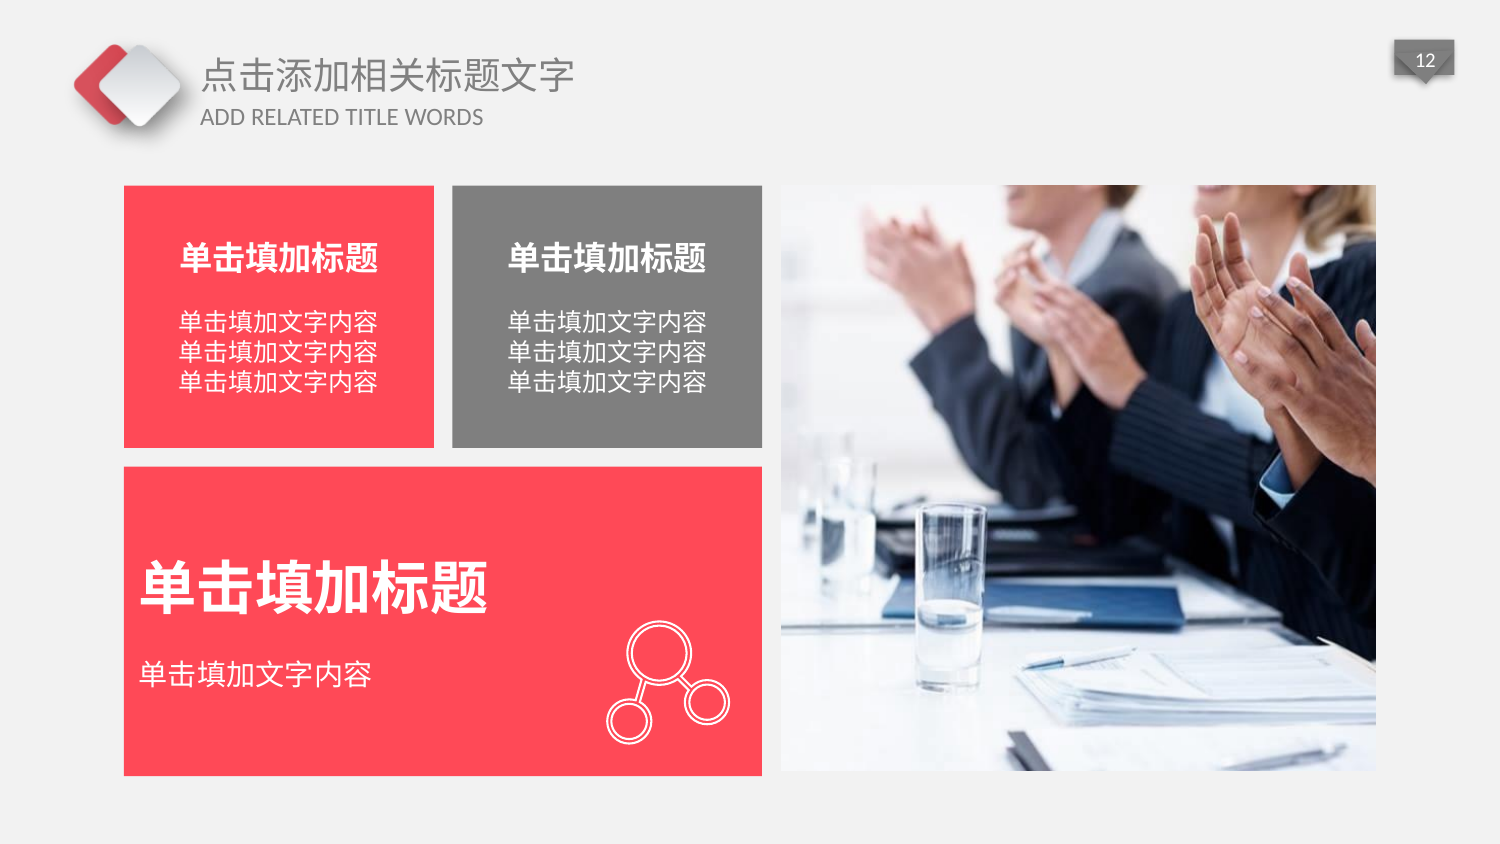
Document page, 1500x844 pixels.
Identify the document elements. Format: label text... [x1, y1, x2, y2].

text_box 单击填加标题 单击填加文字内容 单击填加文字内容 单击填加文字内容 [124, 185, 434, 448]
picture [780, 185, 1377, 771]
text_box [123, 466, 763, 777]
picture [89, 35, 190, 136]
text_box 单击填加标题 单击填加文字内容 单击填加文字内容 单击填加文字内容 [452, 185, 763, 448]
